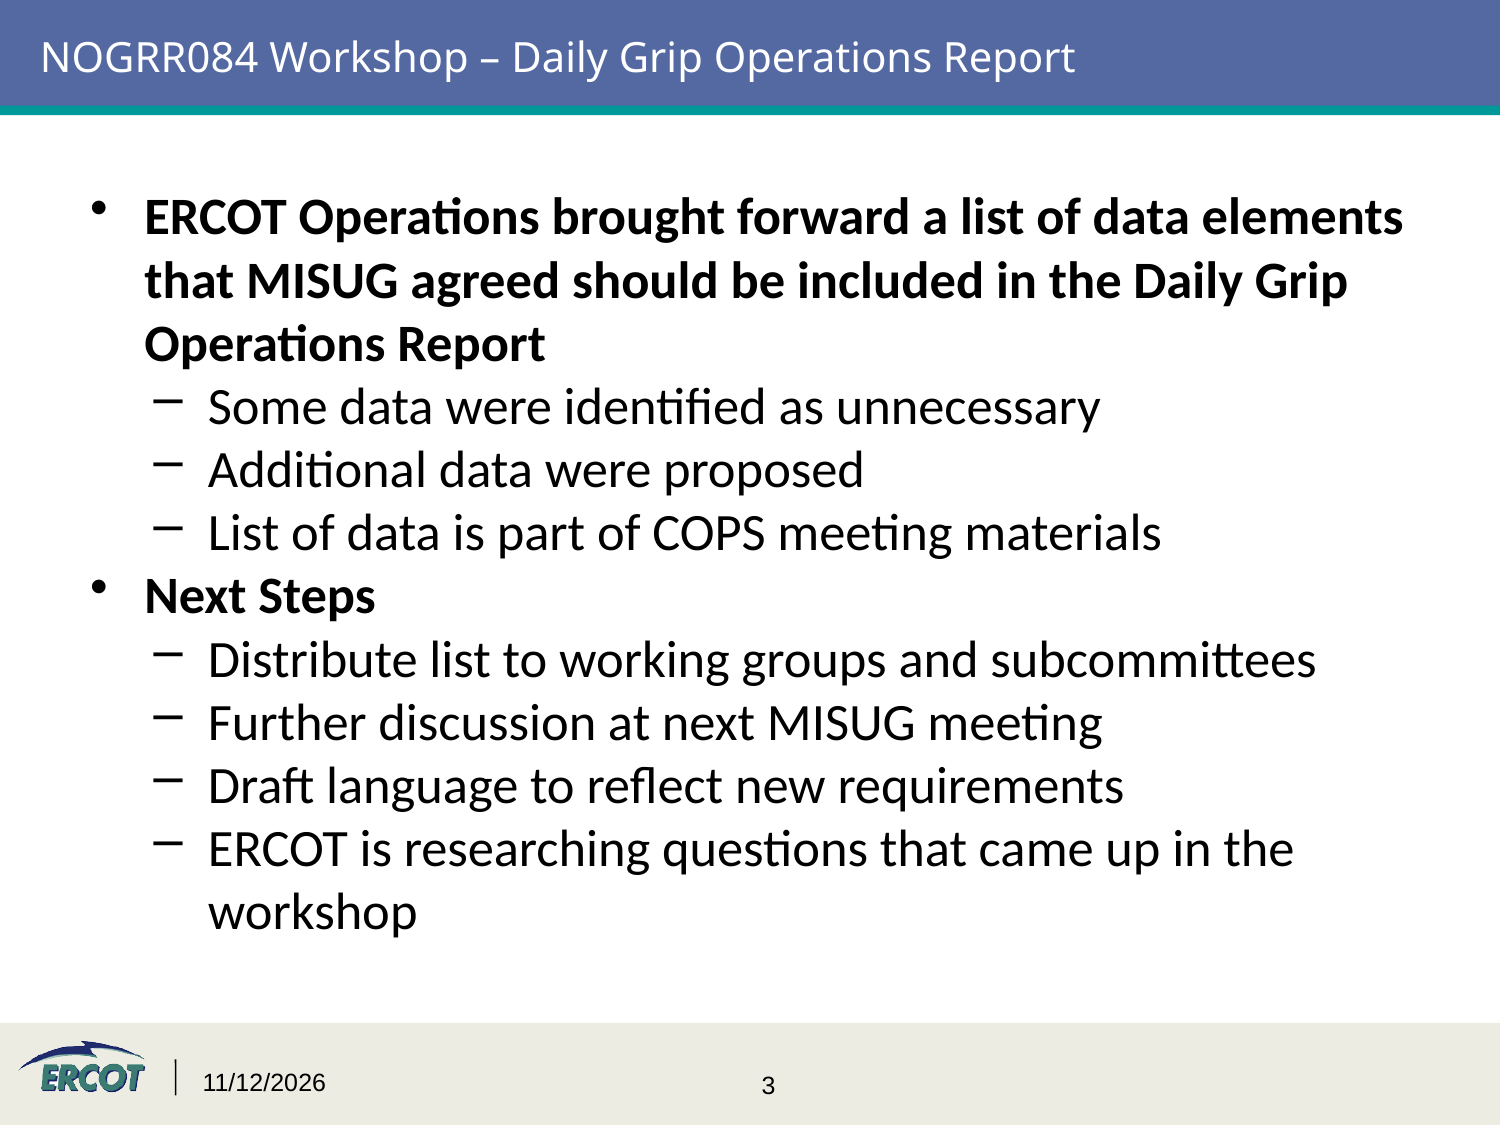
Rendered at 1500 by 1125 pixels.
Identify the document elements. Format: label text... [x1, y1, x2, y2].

title NOGRR084 Workshop – Daily Grip Operations Report [24, 0, 1450, 113]
list ERCOT Operations brought forward a list of data elements that MISUG agreed should be included in the Daily Grip Operations Report Some data were identified as unnecessary Additional data were proposed List of data is part of COPS meeting materials Next Steps Distribute list to working groups and subcommittees Further discussion at next MISUG meeting Draft language to reflect new requirements ERCOT is researching questions that came up in the workshop [75, 174, 1425, 950]
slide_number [187, 1059, 538, 1125]
picture [10, 1031, 151, 1111]
